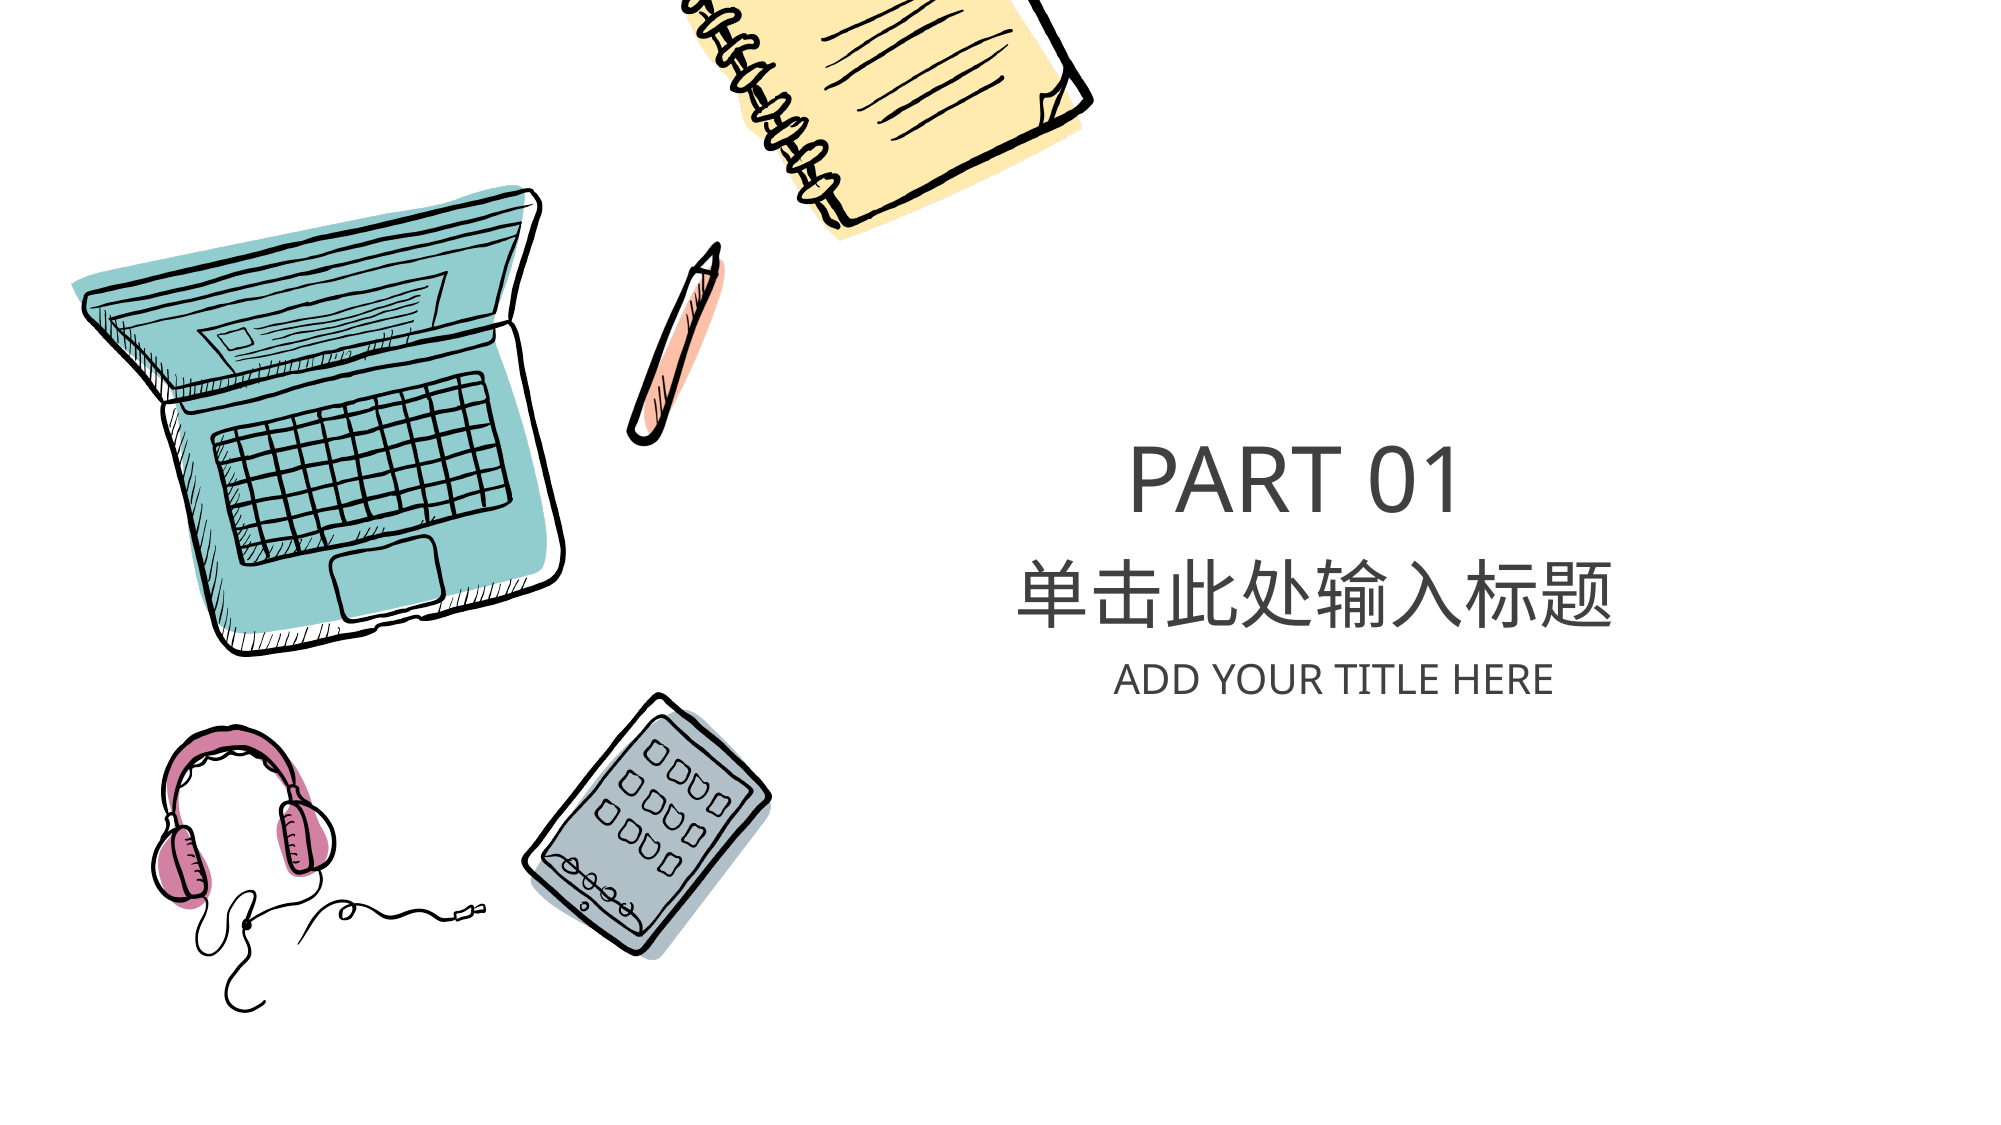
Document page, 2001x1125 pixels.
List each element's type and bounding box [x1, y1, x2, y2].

picture [151, 724, 486, 1013]
picture [520, 692, 772, 960]
picture [71, 0, 1111, 657]
text_box [999, 413, 1690, 712]
